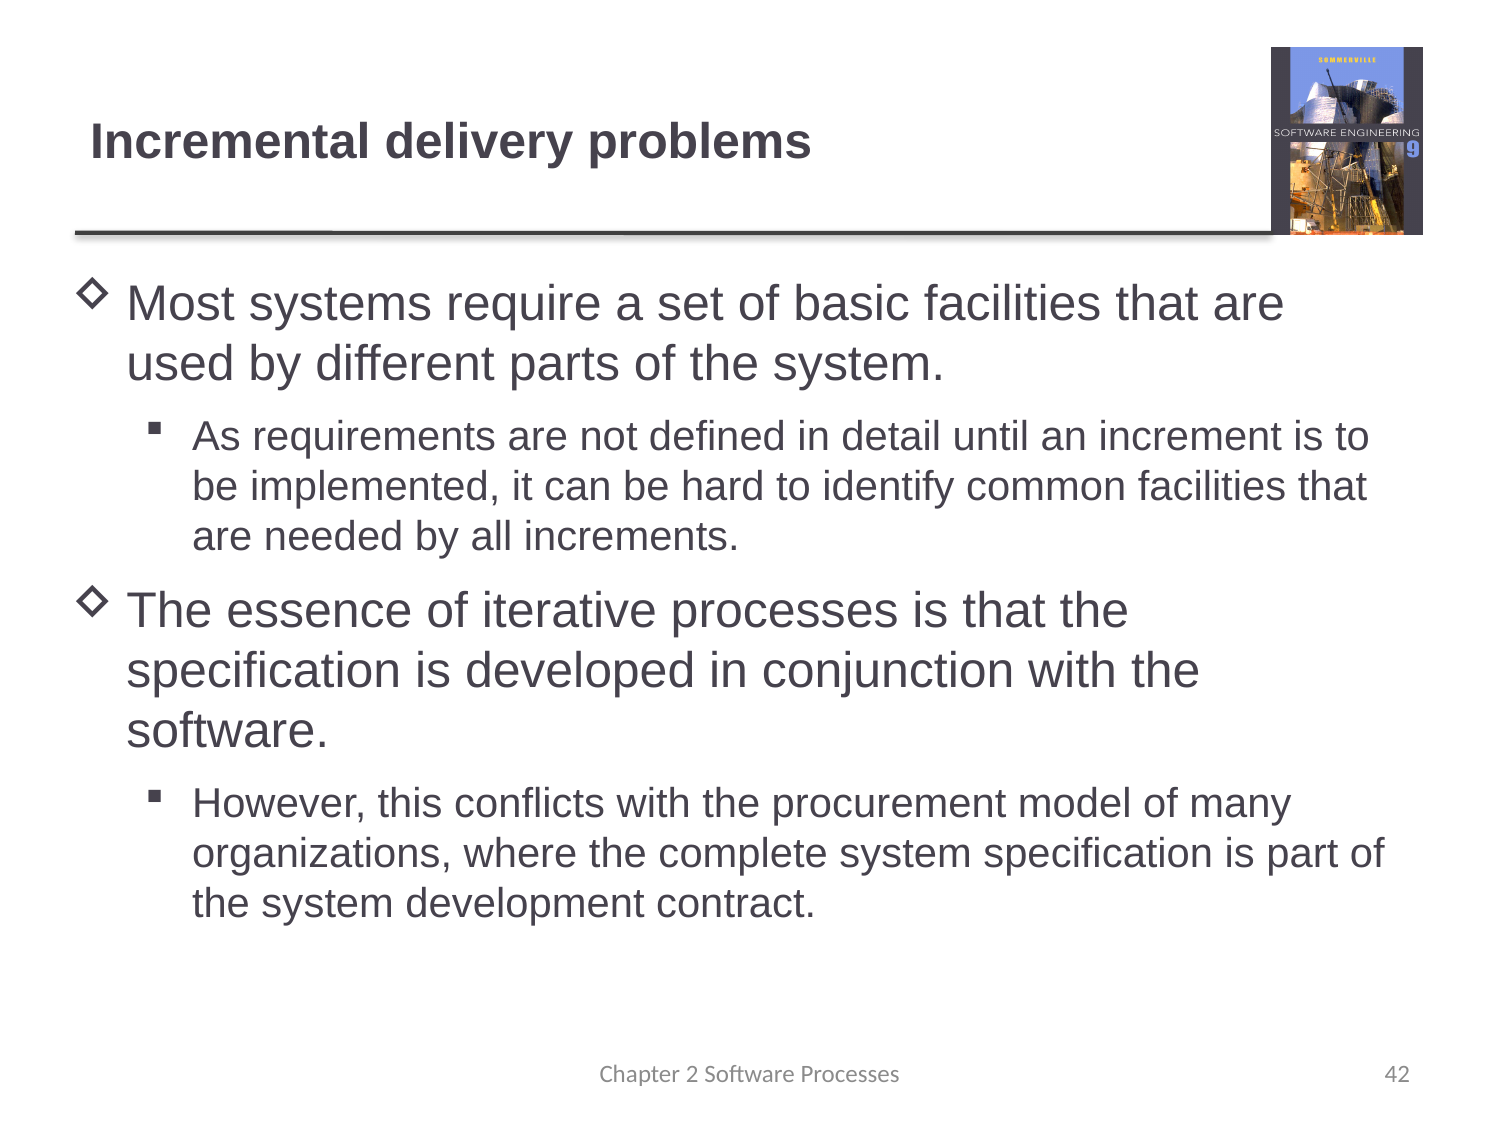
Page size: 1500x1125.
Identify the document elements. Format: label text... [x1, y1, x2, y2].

title Incremental delivery problems [74, 44, 1272, 233]
list Most systems require a set of basic facilities that are used by different parts of the system. As requirements are not defined in detail until an increment is to be implemented, it can be hard to identify common facilities that are needed by all increments. The essence of iterative processes is that the specification is developed in conjunction with the software. However, this conflicts with the procurement model of many organizations, where the complete system specification is part of the system development contract. [55, 262, 1406, 1005]
slide_number 42 [1074, 1042, 1425, 1103]
picture [1272, 47, 1423, 235]
footer Chapter 2 Software Processes [512, 1042, 988, 1103]
